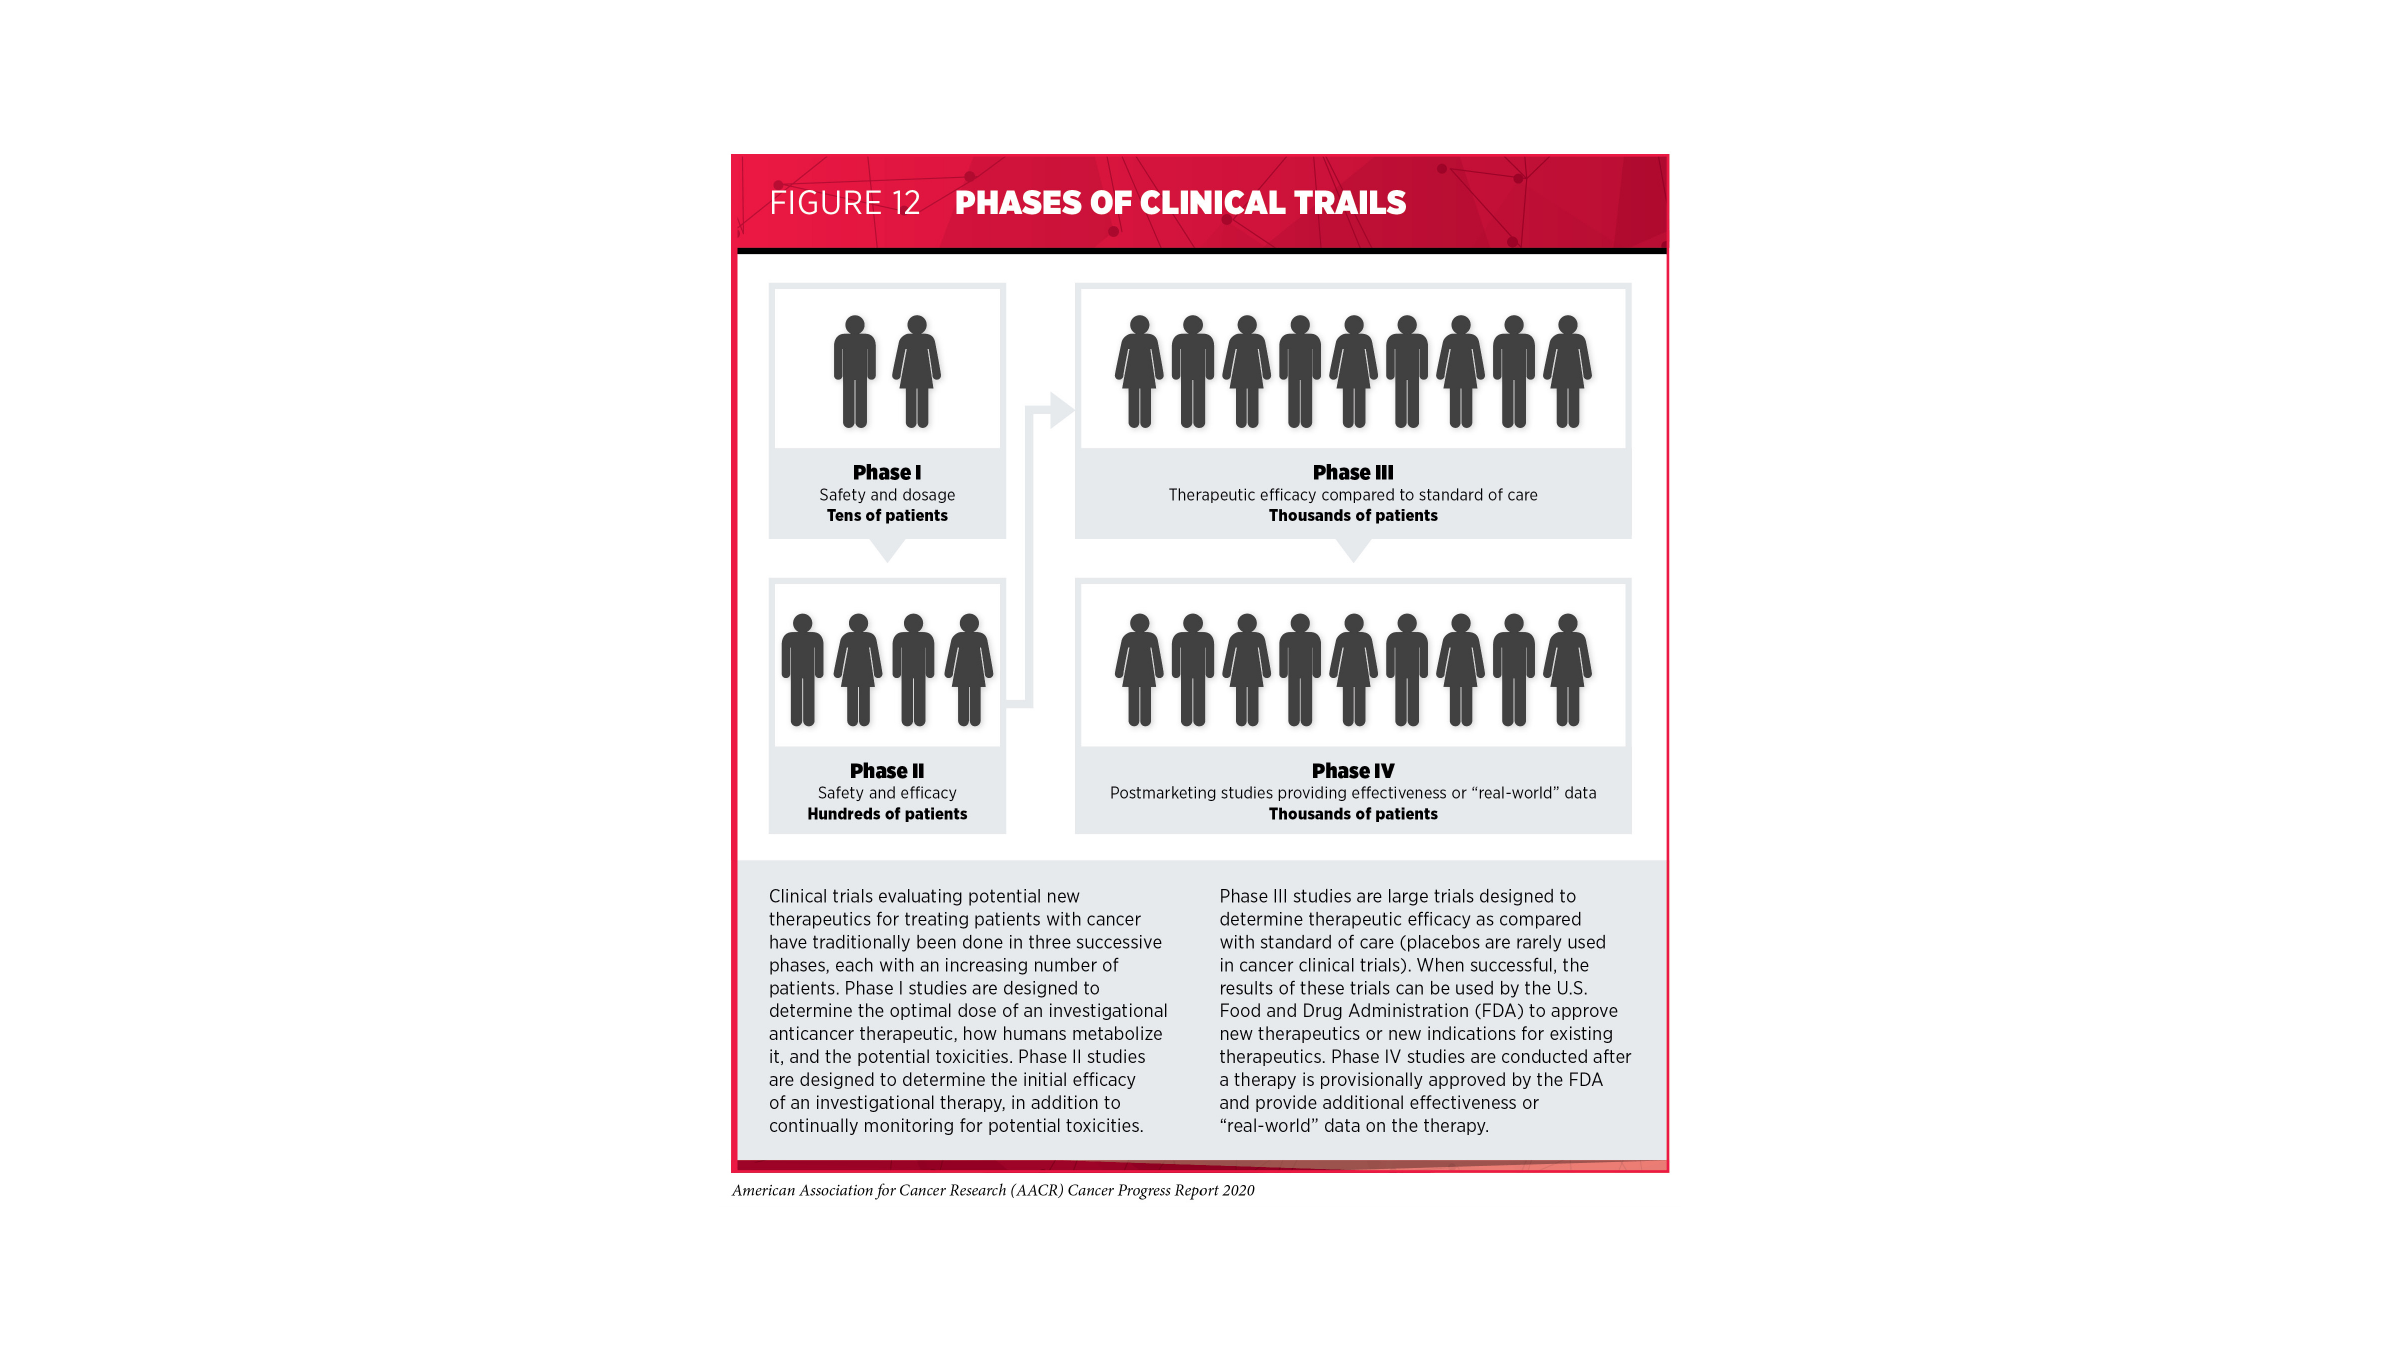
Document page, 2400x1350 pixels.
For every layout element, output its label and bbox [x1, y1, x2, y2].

picture [719, 143, 1681, 1207]
